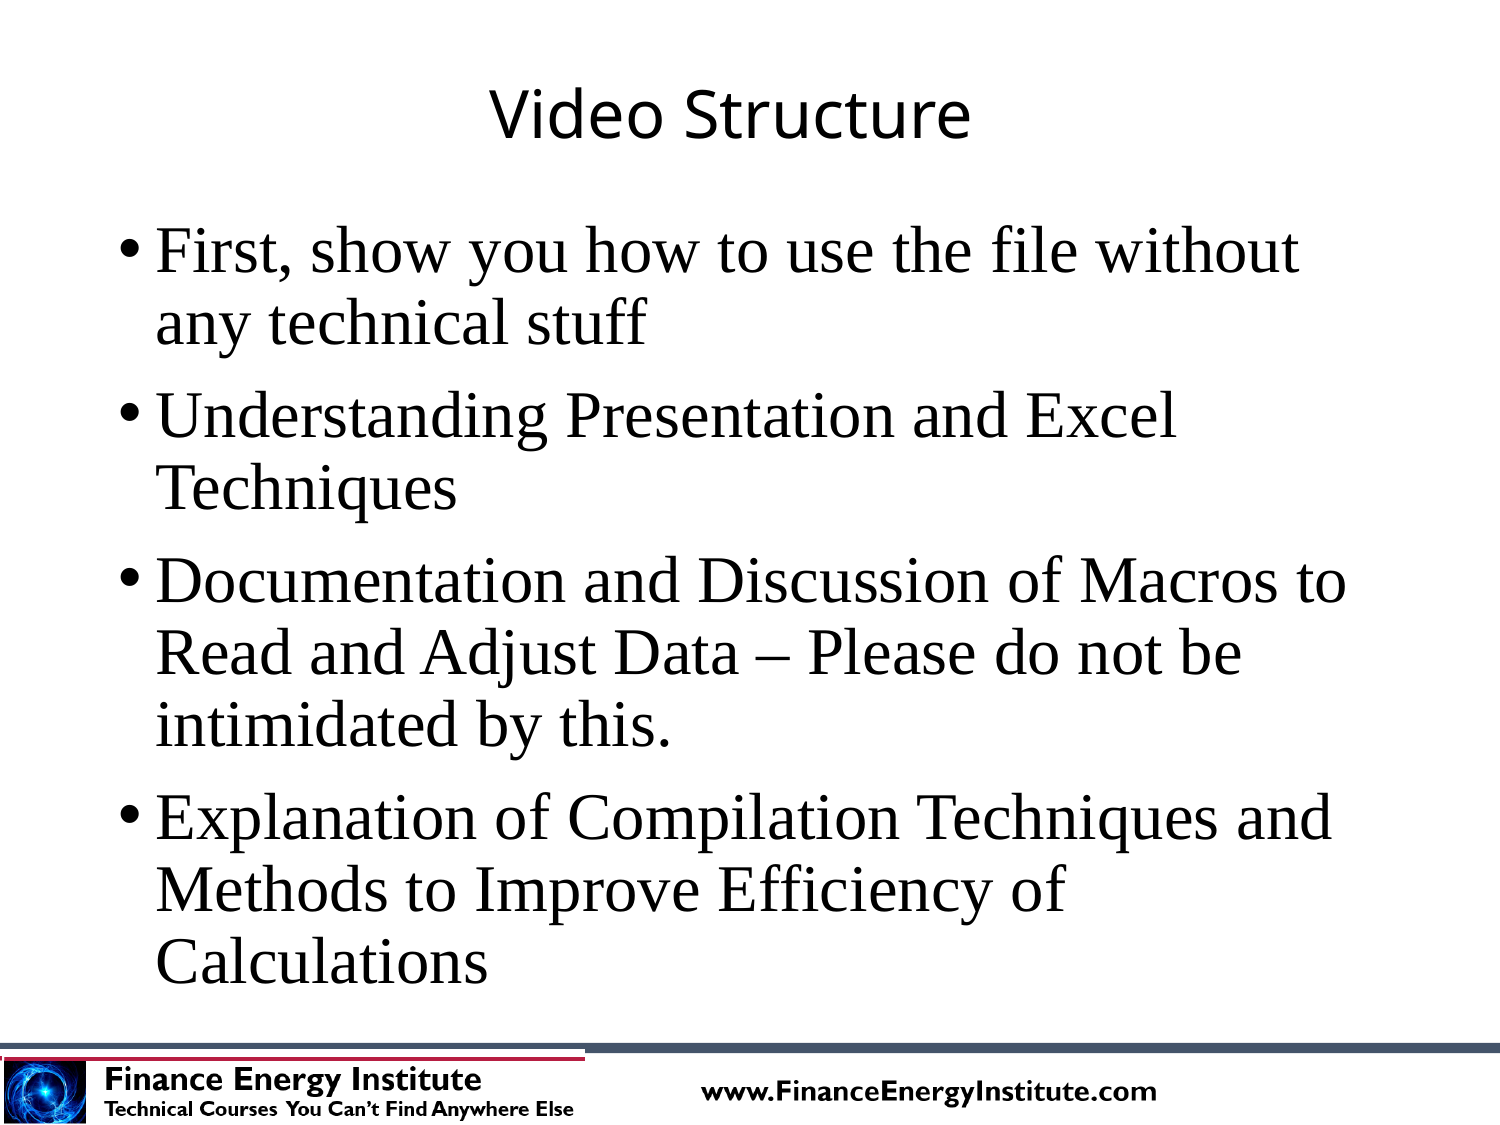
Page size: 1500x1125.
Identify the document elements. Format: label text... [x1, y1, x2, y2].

list First, show you how to use the file without any technical stuff Understanding Presentation and Excel Techniques Documentation and Discussion of Macros to Read and Adjust Data – Please do not be intimidated by this. Explanation of Compilation Techniques and Methods to Improve Efficiency of Calculations [103, 207, 1400, 1014]
title Video Structure [103, 59, 1361, 174]
picture [0, 1049, 585, 1125]
picture [696, 1074, 1166, 1112]
